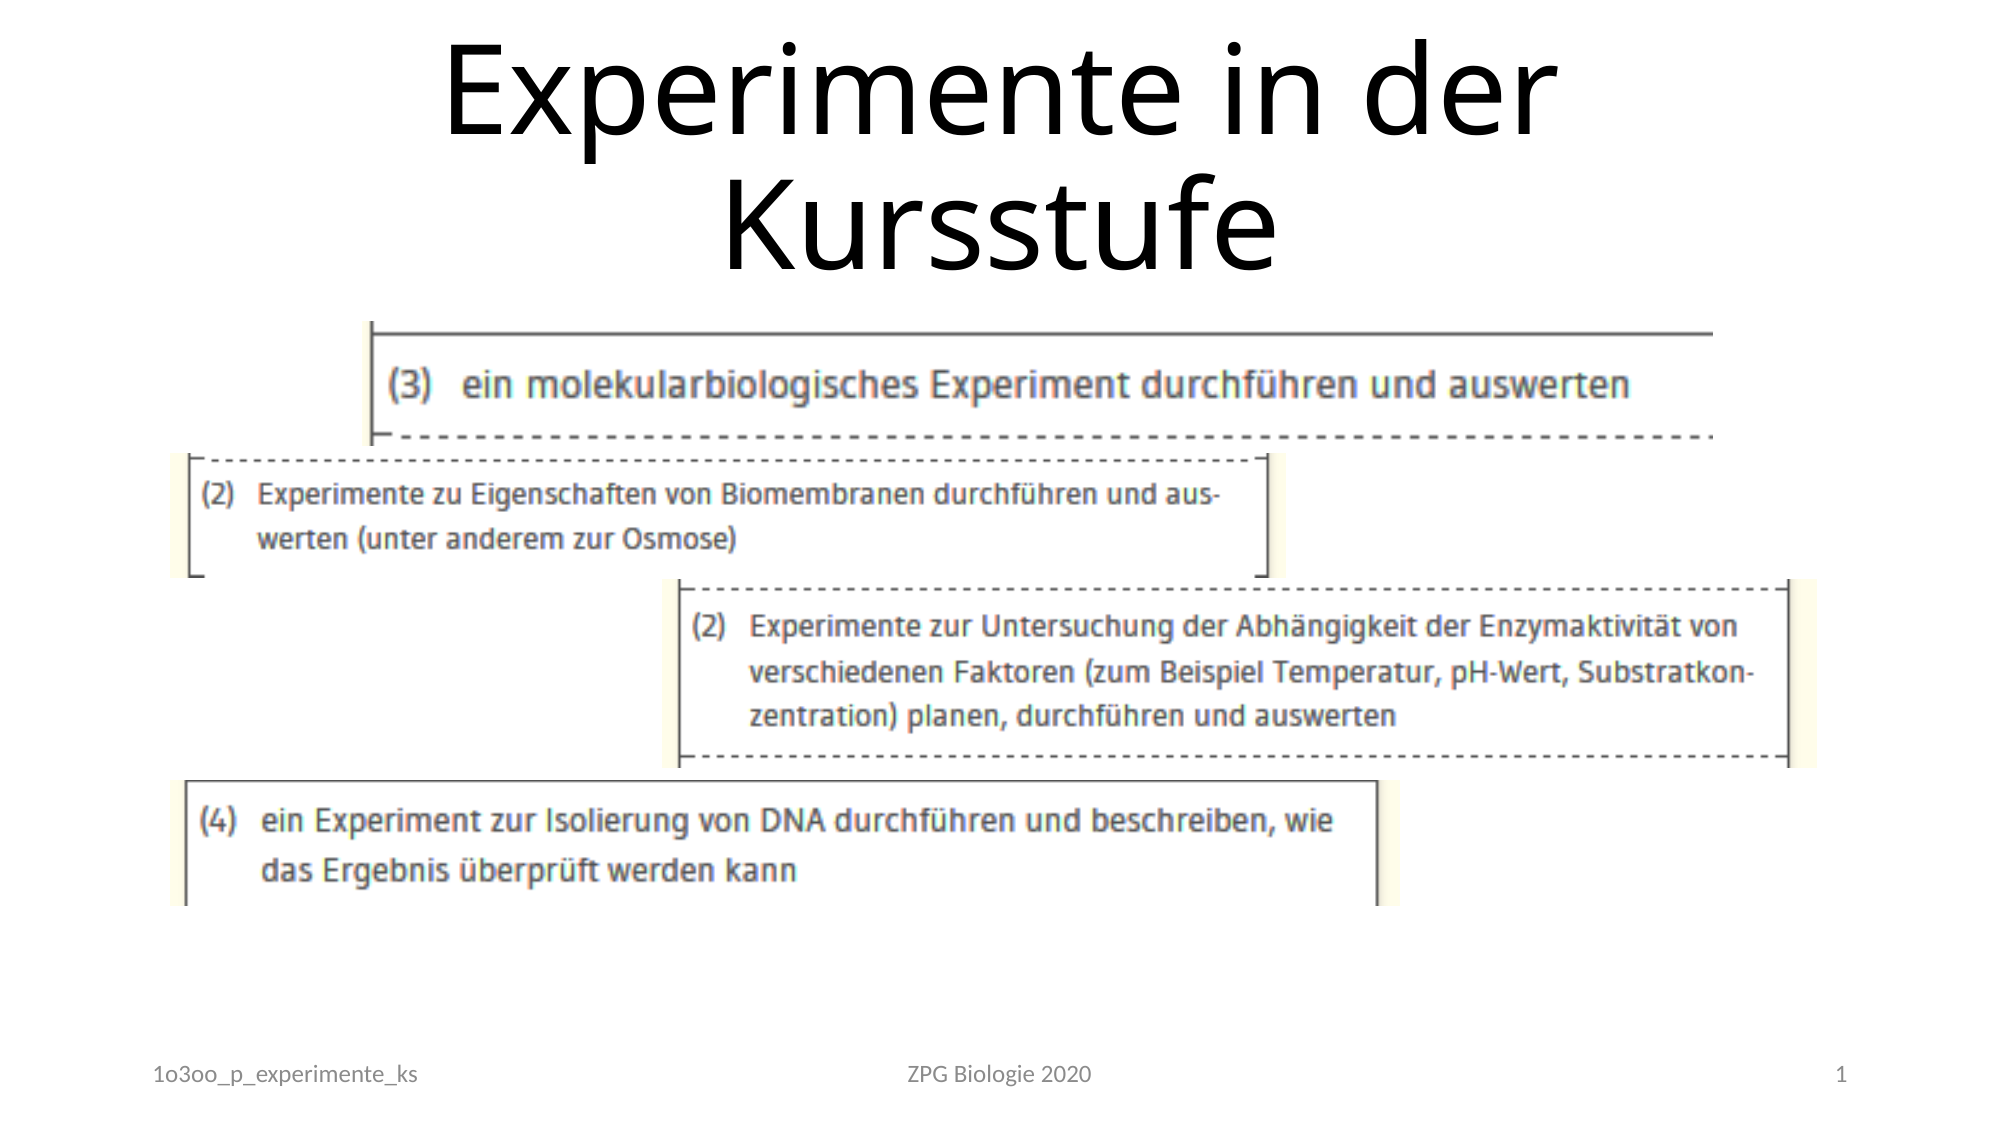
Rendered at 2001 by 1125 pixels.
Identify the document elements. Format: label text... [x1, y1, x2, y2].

picture [170, 453, 1286, 578]
picture [170, 780, 1400, 906]
footer ZPG Biologie 2020 [662, 1042, 1338, 1103]
picture [662, 579, 1817, 768]
title Experimente in der Kursstufe [249, 115, 1750, 305]
slide_number 1o3oo_p_experimente_ks [137, 1042, 588, 1103]
picture [362, 321, 1713, 446]
slide_number 1 [1412, 1042, 1863, 1103]
